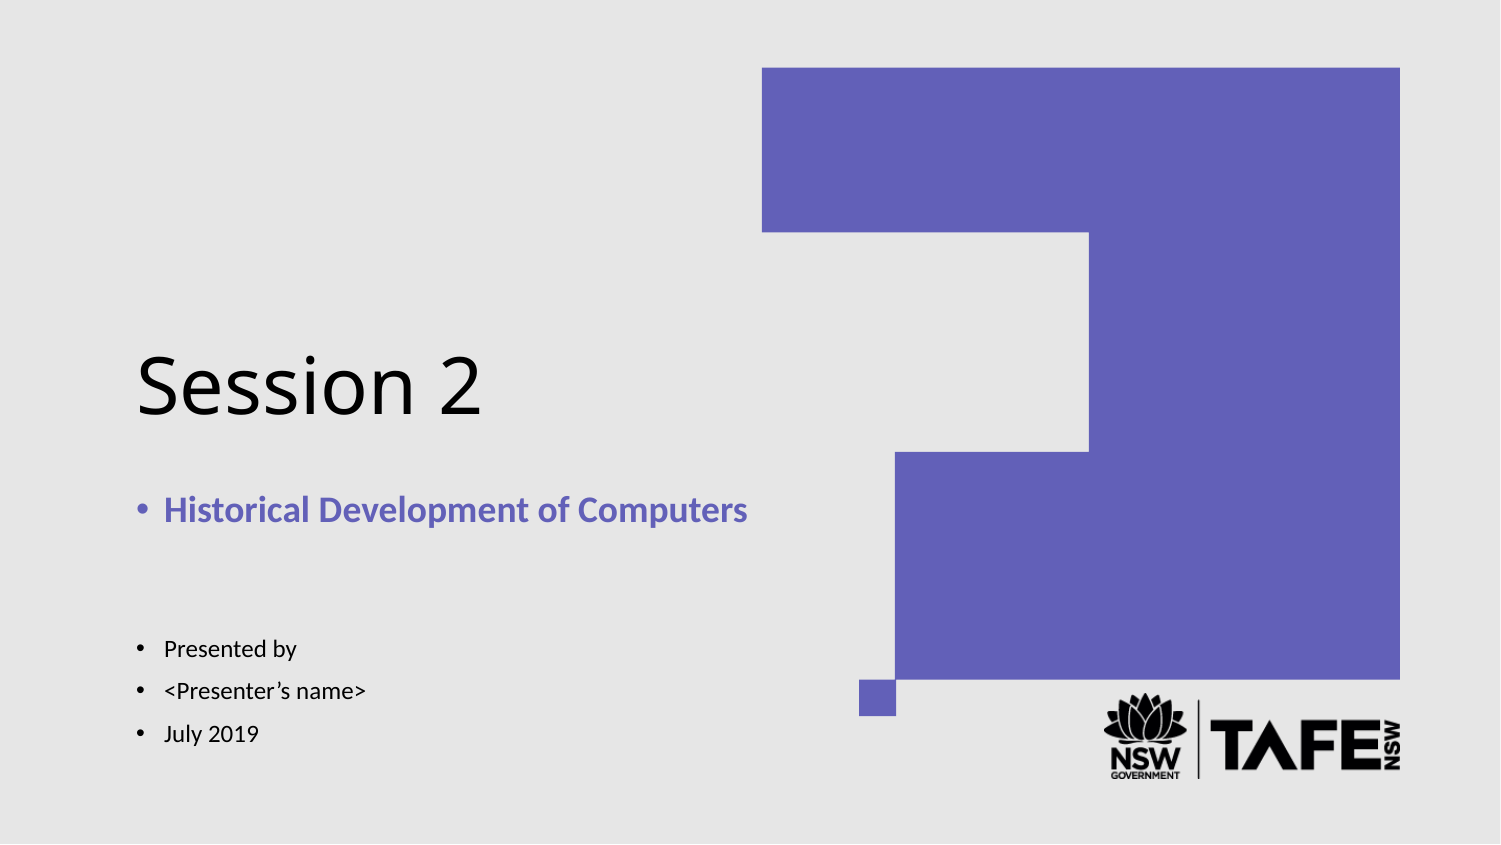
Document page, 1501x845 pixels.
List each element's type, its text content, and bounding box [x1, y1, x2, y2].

picture [1104, 693, 1400, 779]
title Session 2 [121, 280, 833, 439]
list Historical Development of Computers [121, 482, 833, 600]
list Presented by <Presenter’s name> July 2019 [121, 578, 518, 756]
